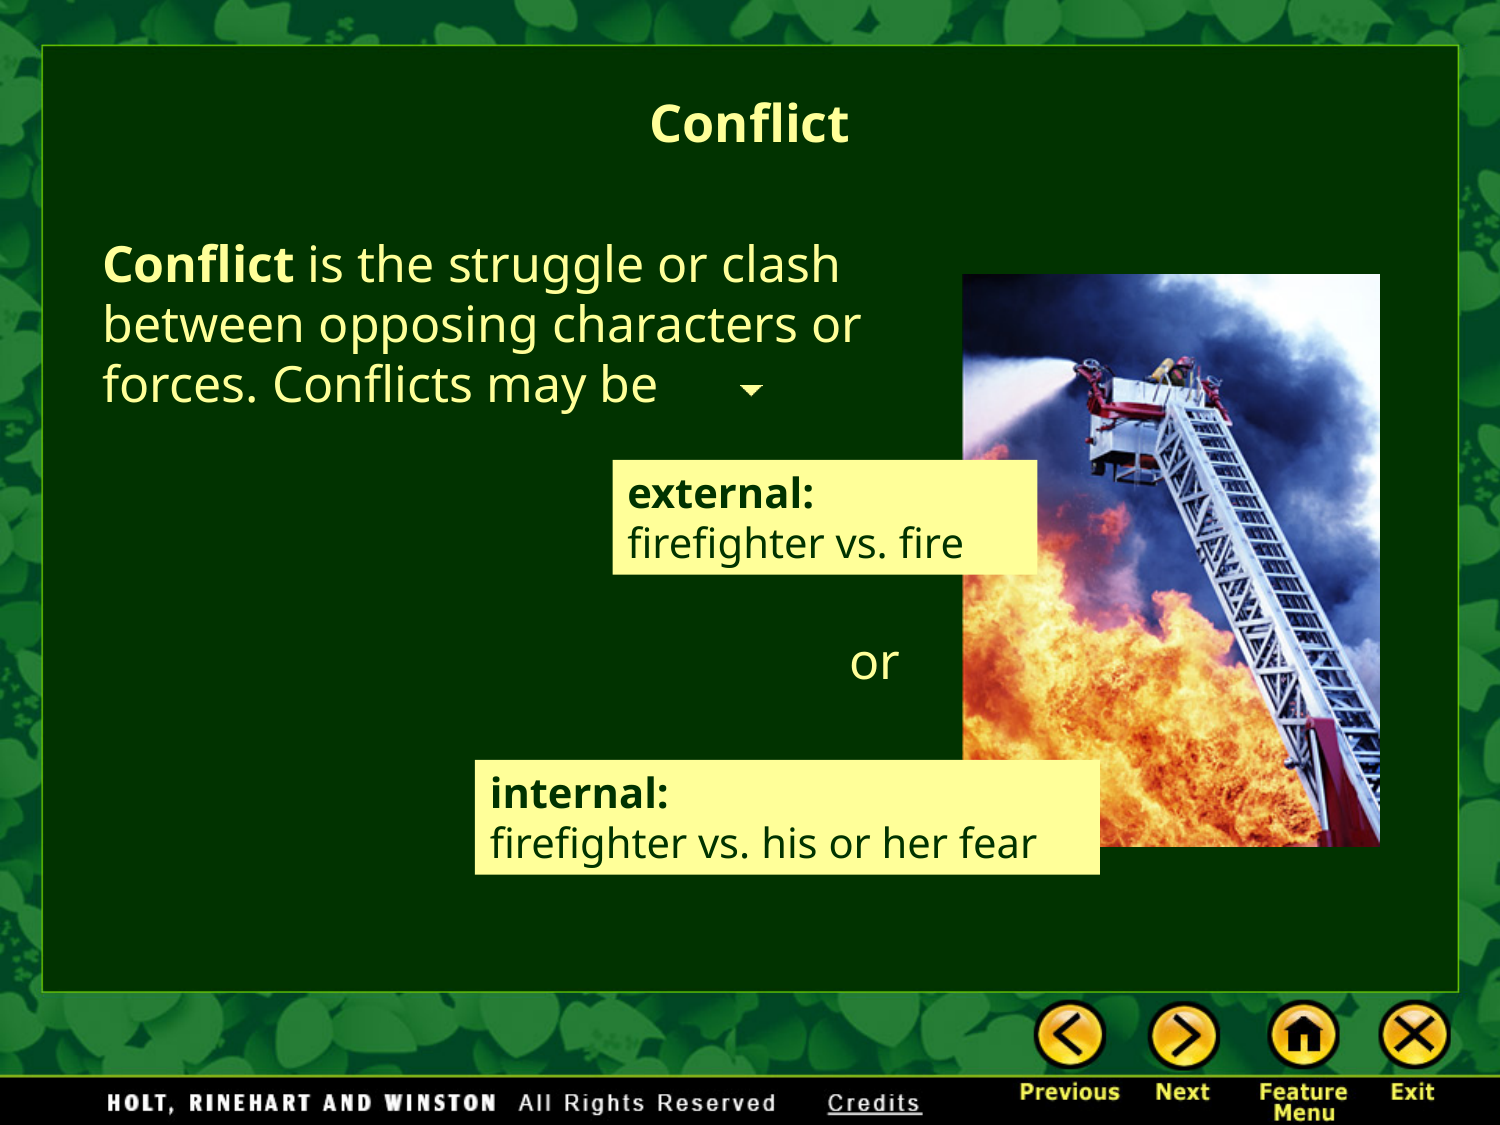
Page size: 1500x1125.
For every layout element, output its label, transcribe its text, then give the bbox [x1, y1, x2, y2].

text_box or [812, 622, 938, 698]
text_box external: firefighter vs. fire [612, 459, 957, 575]
text_box internal: firefighter vs. his or her fear [474, 759, 1100, 875]
text_box Conflict is the struggle or clash between opposing characters or forces. Conflicts may be [87, 224, 975, 420]
picture [0, 0, 1500, 1125]
title Conflict [74, 56, 1426, 188]
